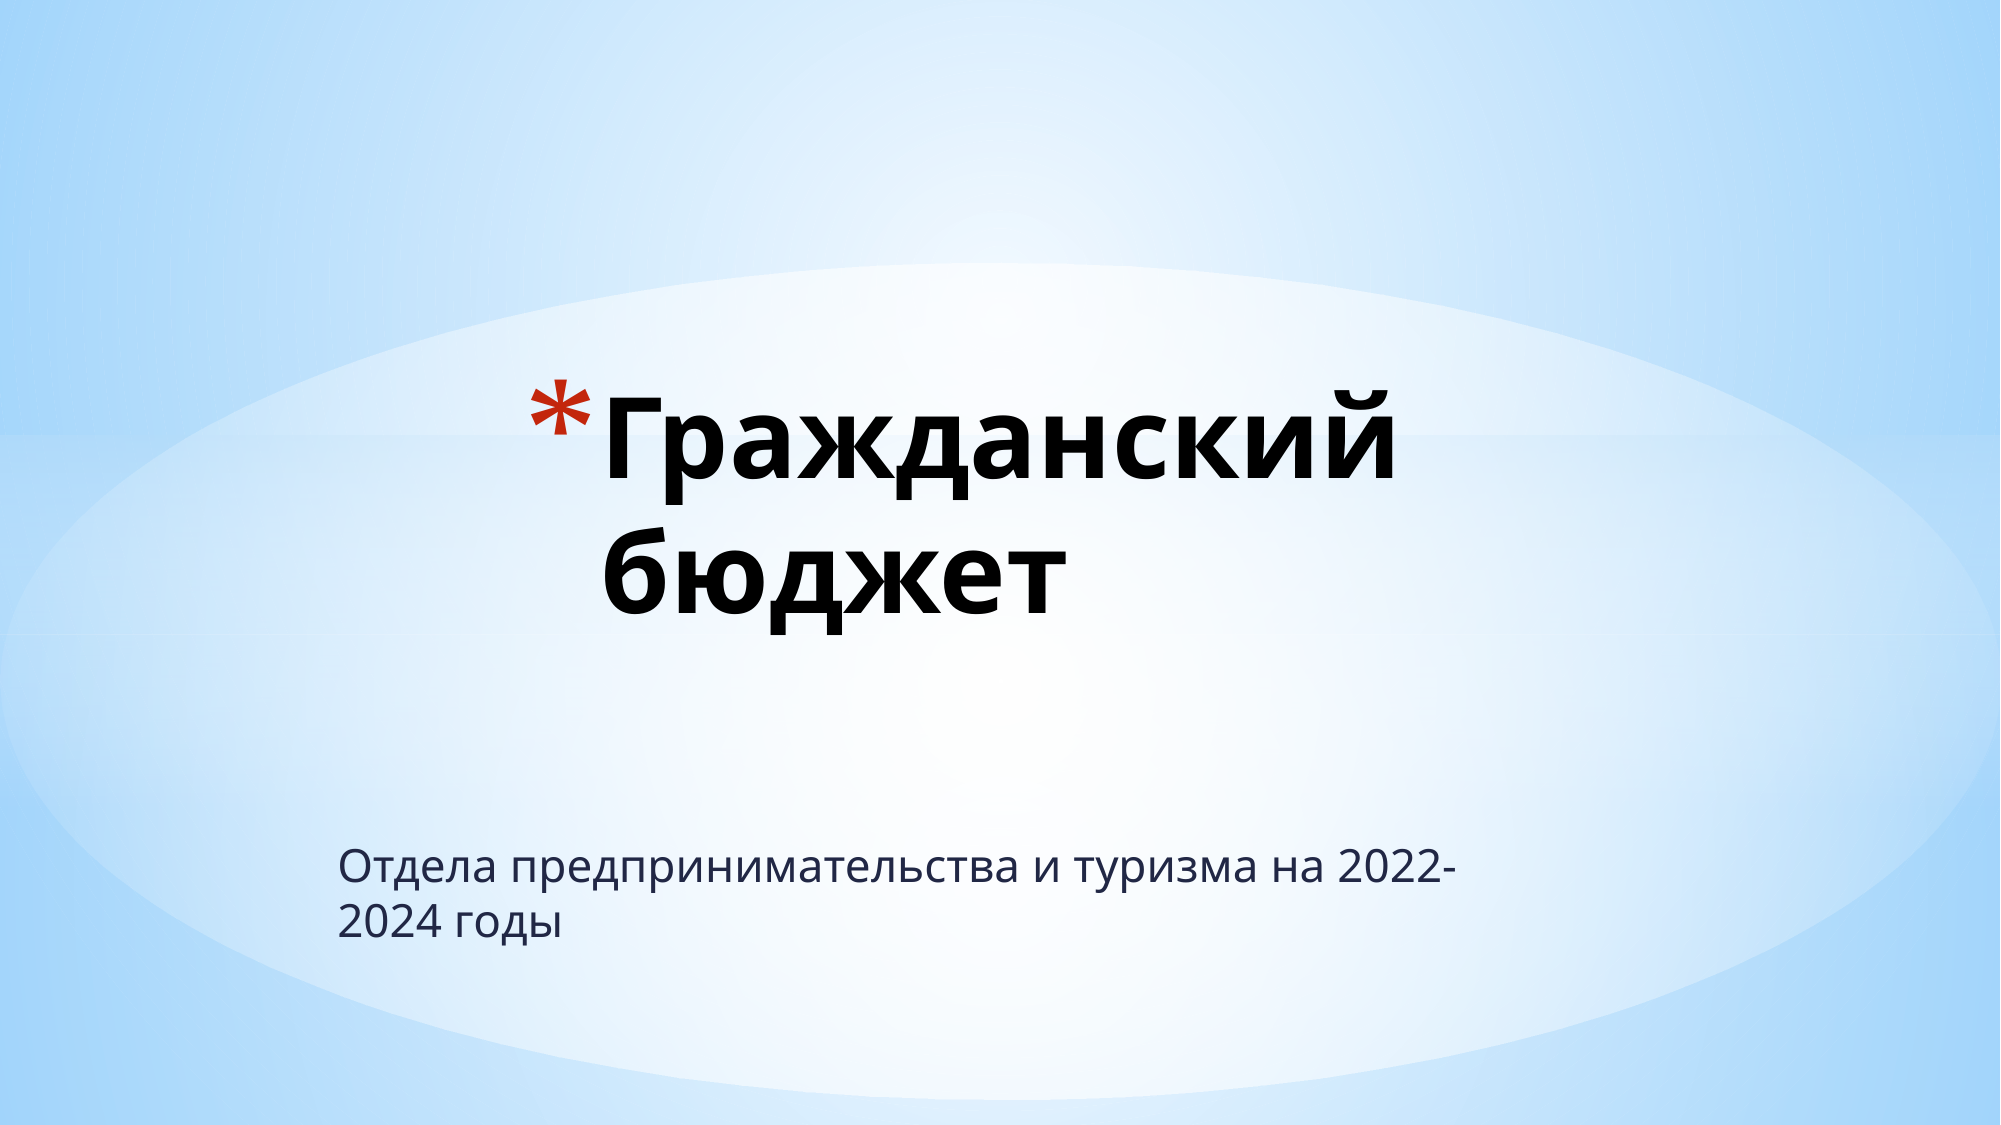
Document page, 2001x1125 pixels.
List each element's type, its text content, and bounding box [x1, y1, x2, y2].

title Гражданский бюджет [480, 358, 1887, 586]
subtitle Отдела предпринимательства и туризма на 2022-2024 годы [322, 828, 1556, 974]
